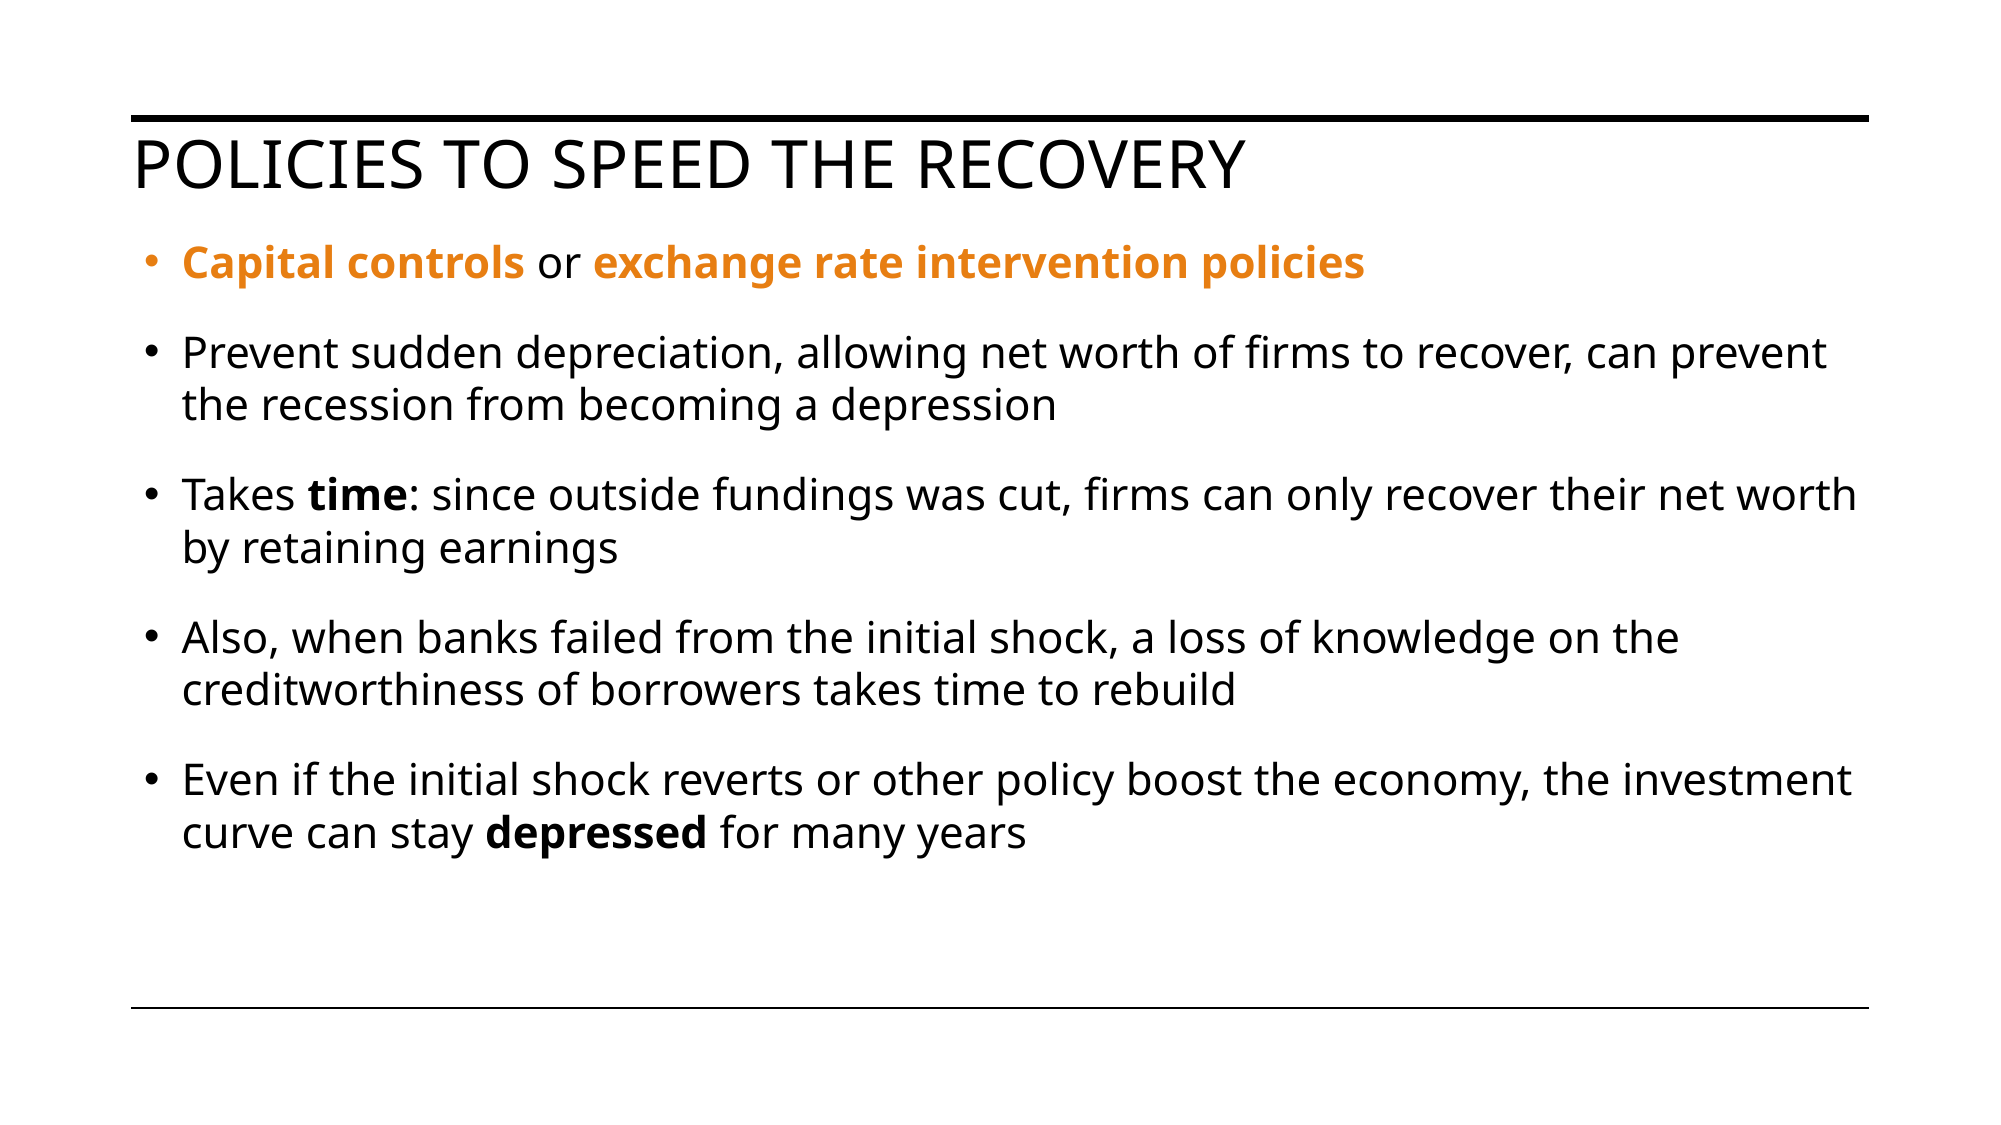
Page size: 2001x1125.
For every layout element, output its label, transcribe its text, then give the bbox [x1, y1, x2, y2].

title Policies to speed the recovery [116, 114, 1871, 228]
list Capital controls or exchange rate intervention policies Prevent sudden depreciation, allowing net worth of firms to recover, can prevent the recession from becoming a depression Takes time: since outside fundings was cut, firms can only recover their net worth by retaining earnings Also, when banks failed from the initial shock, a loss of knowledge on the creditworthiness of borrowers takes time to rebuild Even if the initial shock reverts or other policy boost the economy, the investment curve can stay depressed for many years [129, 227, 1915, 984]
